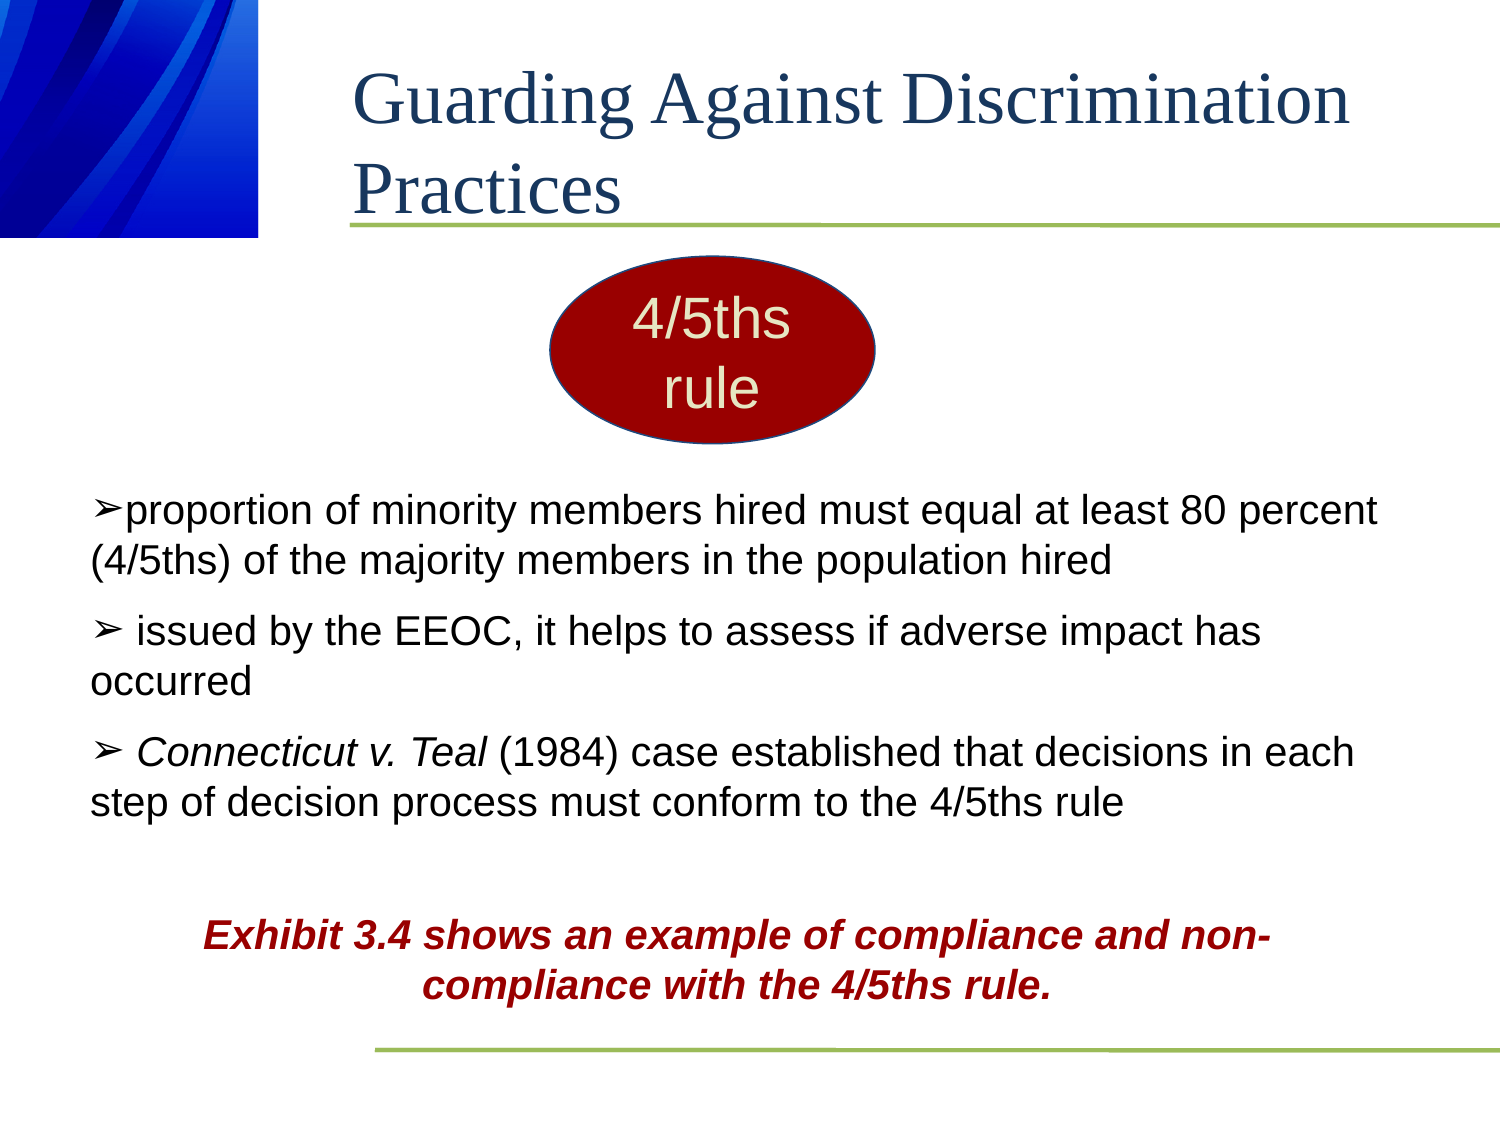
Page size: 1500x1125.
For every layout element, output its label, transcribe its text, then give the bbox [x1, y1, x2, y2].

text_box Exhibit 3.4 shows an example of compliance and non-compliance with the 4/5ths rule. [99, 900, 1375, 1016]
list proportion of minority members hired must equal at least 80 percent (4/5ths) of the majority members in the population hired issued by the EEOC, it helps to assess if adverse impact has occurred Connecticut v. Teal (1984) case established that decisions in each step of decision process must conform to the 4/5ths rule [75, 262, 1425, 859]
title Guarding Against Discrimination Practices [337, 45, 1425, 233]
picture [0, 0, 259, 238]
slide_number [1074, 1042, 1425, 1103]
text_box 4/5ths rule [549, 256, 875, 444]
